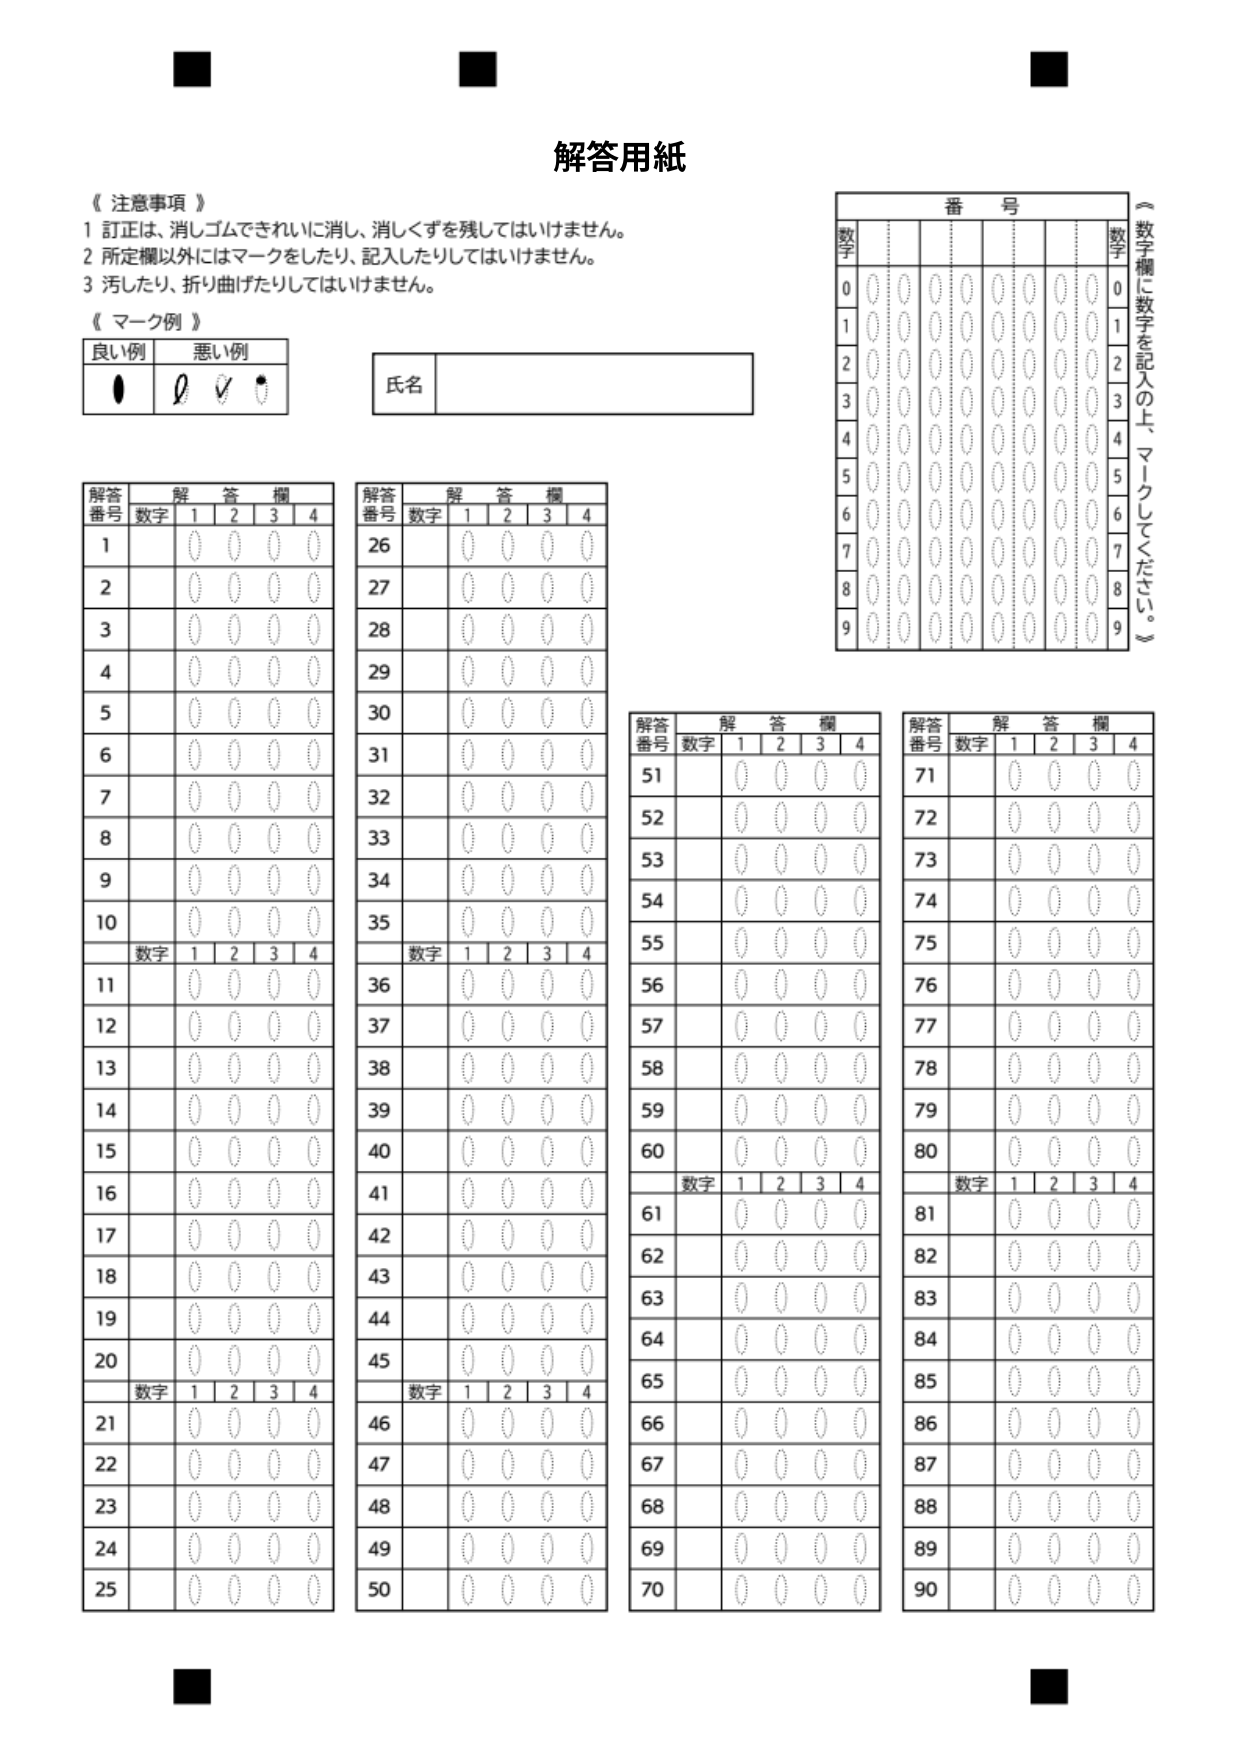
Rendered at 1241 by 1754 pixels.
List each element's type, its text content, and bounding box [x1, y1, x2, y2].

text_box 解答用紙 [0, 128, 1241, 184]
